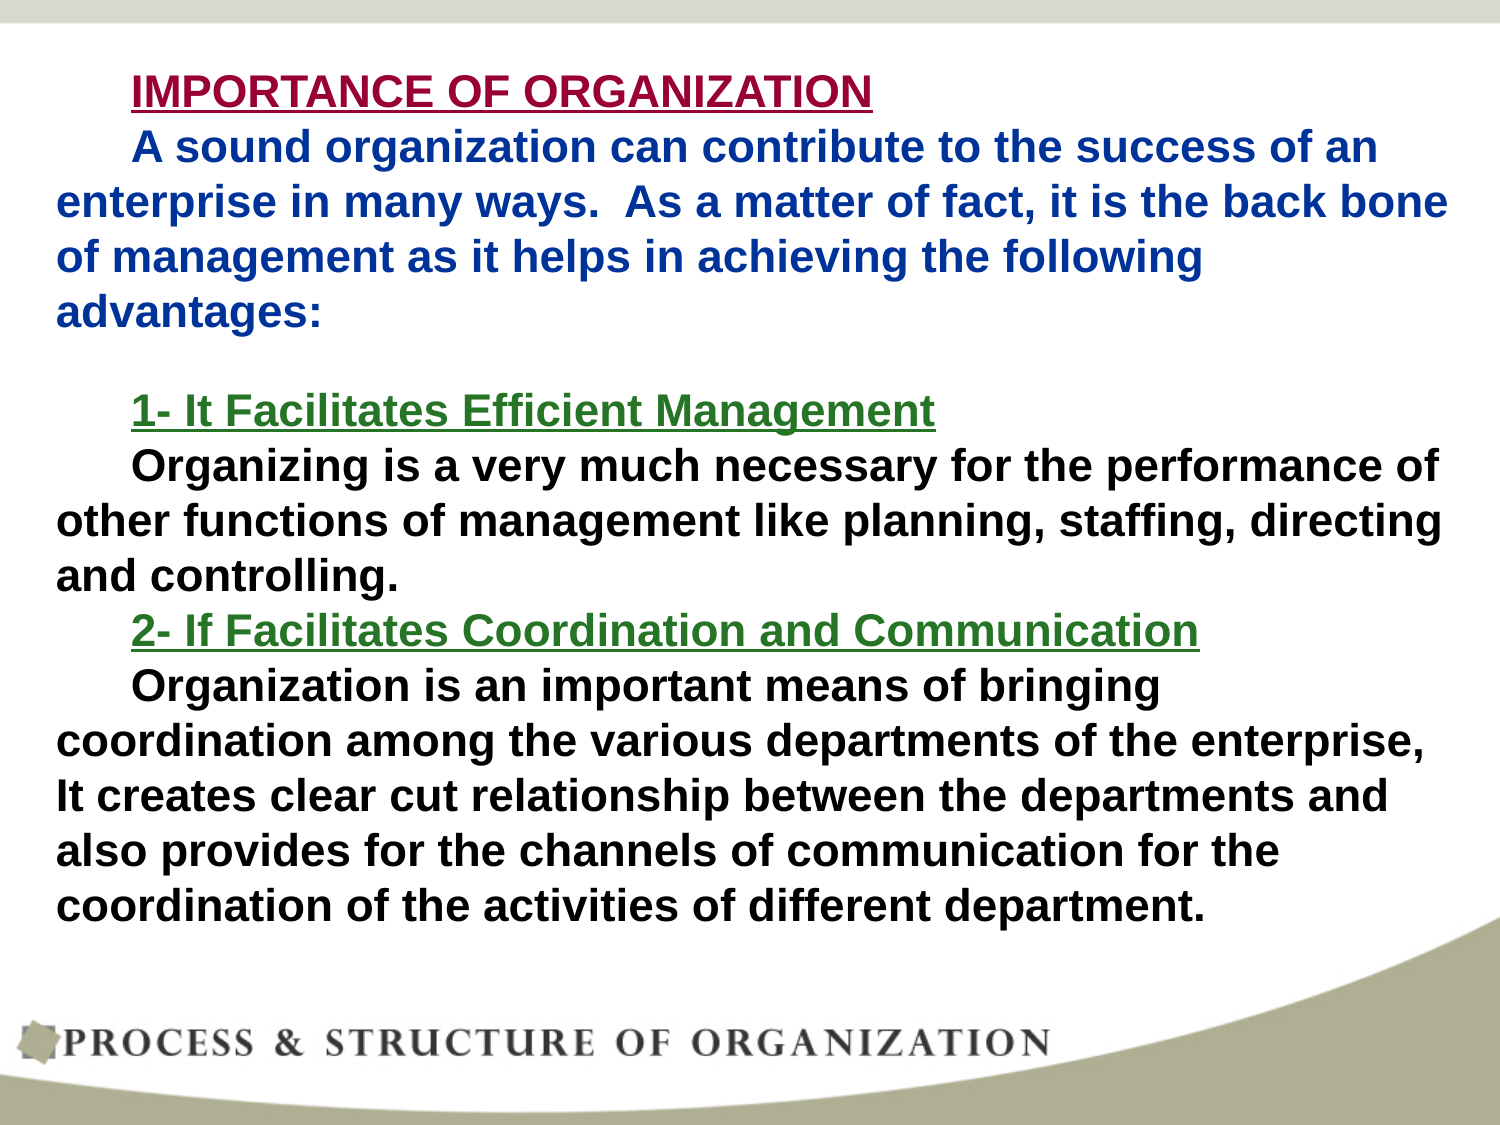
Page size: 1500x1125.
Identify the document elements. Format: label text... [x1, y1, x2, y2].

text_box IMPORTANCE OF ORGANIZATION A sound organization can contribute to the success of an enterprise in many ways. As a matter of fact, it is the back bone of management as it helps in achieving the following advantages: [41, 54, 1471, 345]
text_box 1- It Facilitates Efficient Management Organizing is a very much necessary for the performance of other functions of management like planning, staffing, directing and controlling. 2- If Facilitates Coordination and Communication Organization is an important means of bringing coordination among the various departments of the enterprise, It creates clear cut relationship between the departments and also provides for the channels of communication for the coordination of the activities of different department. [41, 373, 1465, 938]
picture [0, 0, 1500, 1125]
